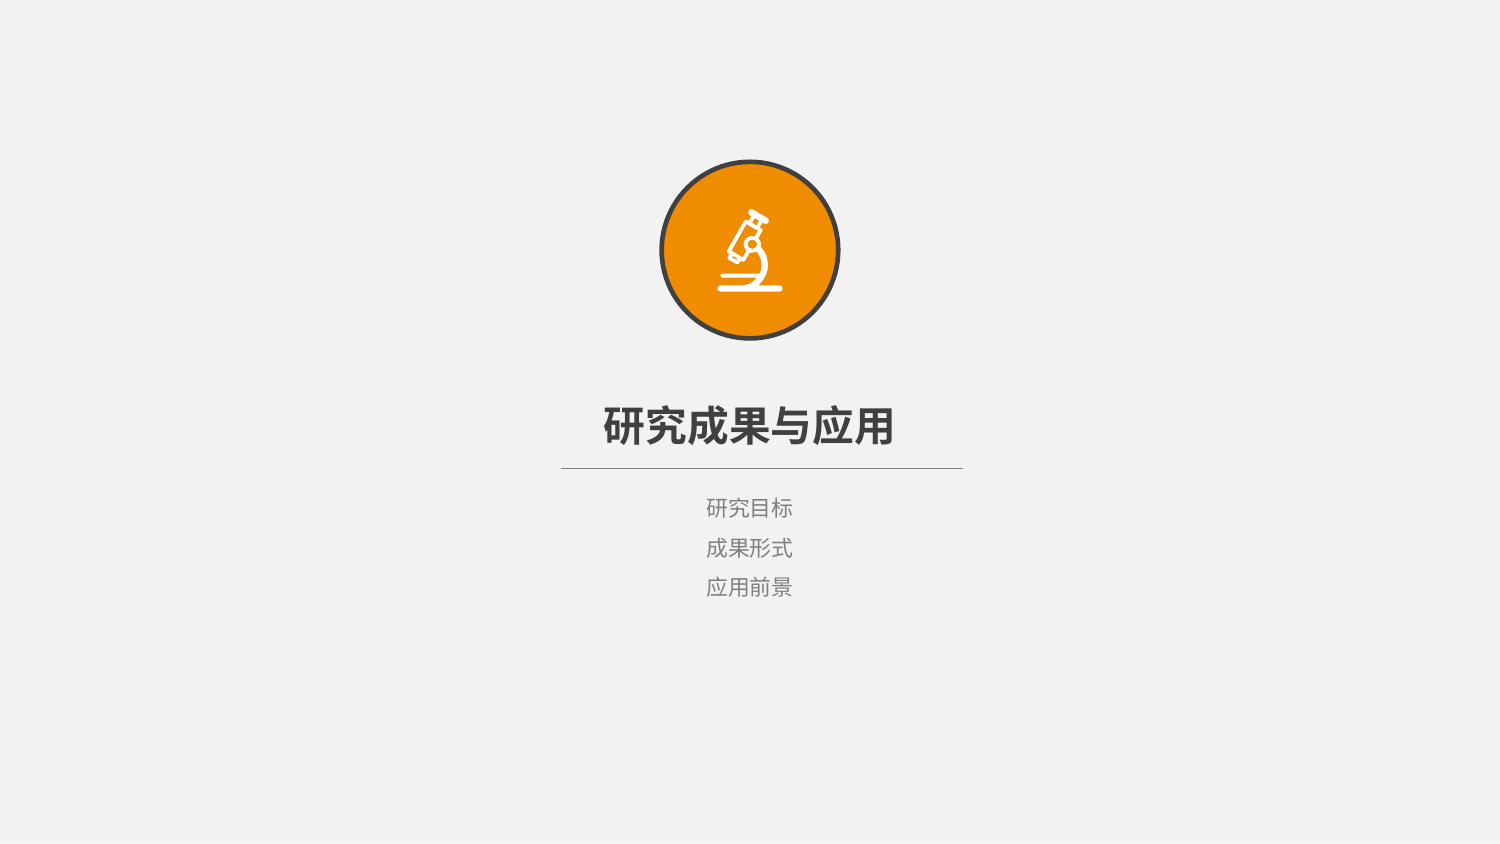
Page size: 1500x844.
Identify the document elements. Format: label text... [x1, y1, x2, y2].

text_box 研究目标 成果形式 应用前景 [691, 478, 809, 608]
text_box [717, 209, 783, 292]
text_box [659, 159, 841, 341]
text_box 研究成果与应用 [588, 391, 911, 457]
